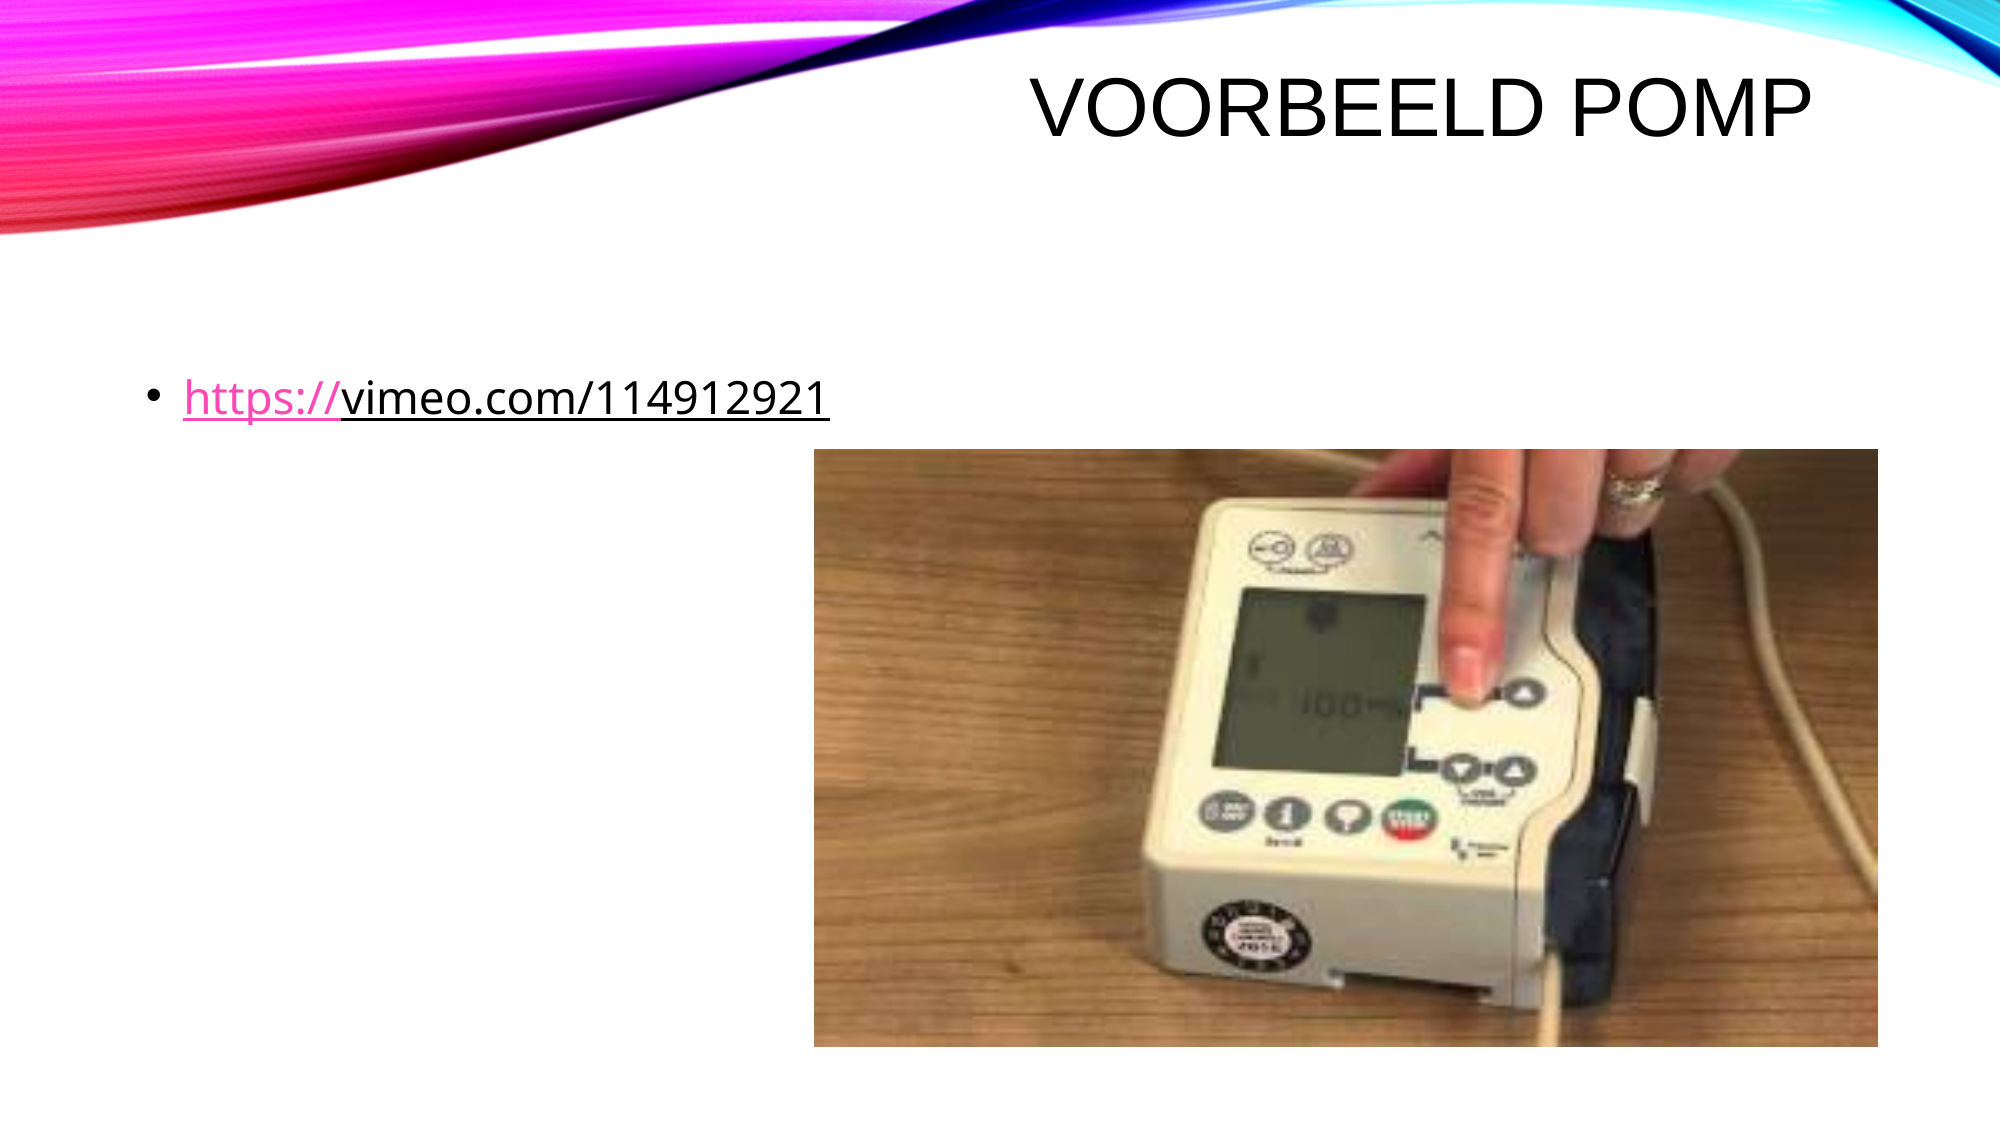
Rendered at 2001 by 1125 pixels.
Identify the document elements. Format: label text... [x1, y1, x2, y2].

picture [814, 448, 1878, 1048]
list https://vimeo.com/114912921 [130, 361, 1901, 1100]
title Voorbeeld pomp [417, 3, 1831, 216]
picture [1910, 0, 2000, 45]
picture [1890, 0, 2000, 75]
picture [0, 0, 2000, 237]
